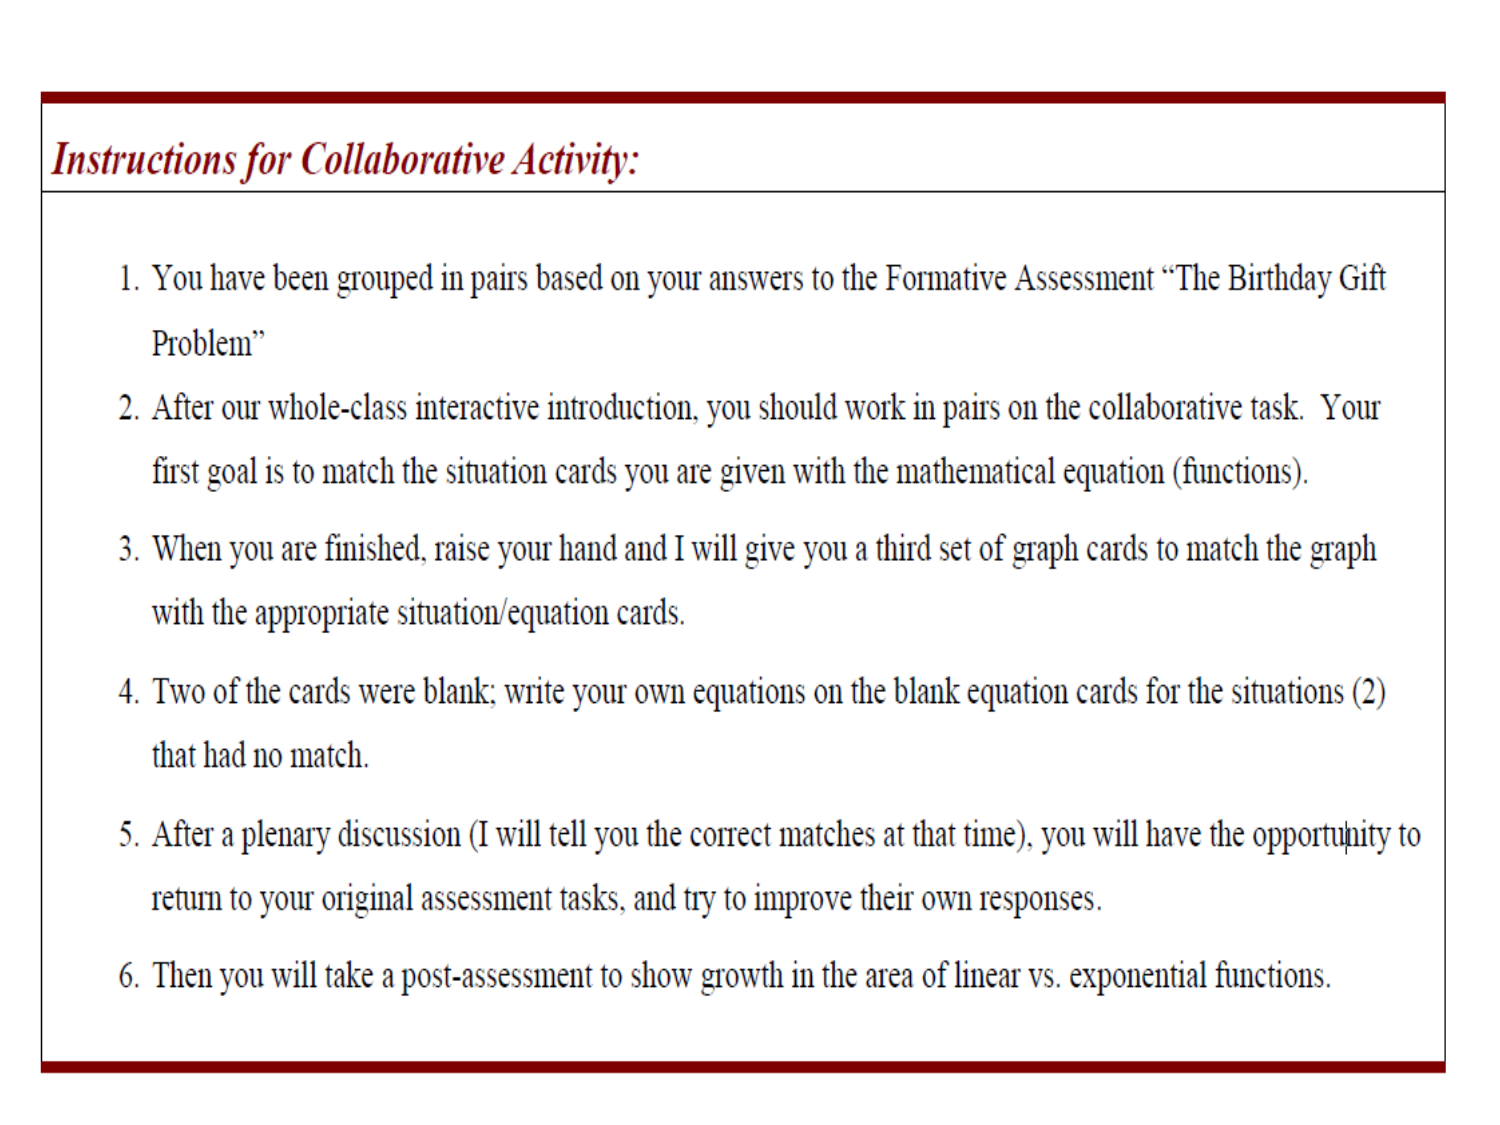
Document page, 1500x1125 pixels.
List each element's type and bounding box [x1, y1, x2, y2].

picture [37, 87, 1451, 1076]
